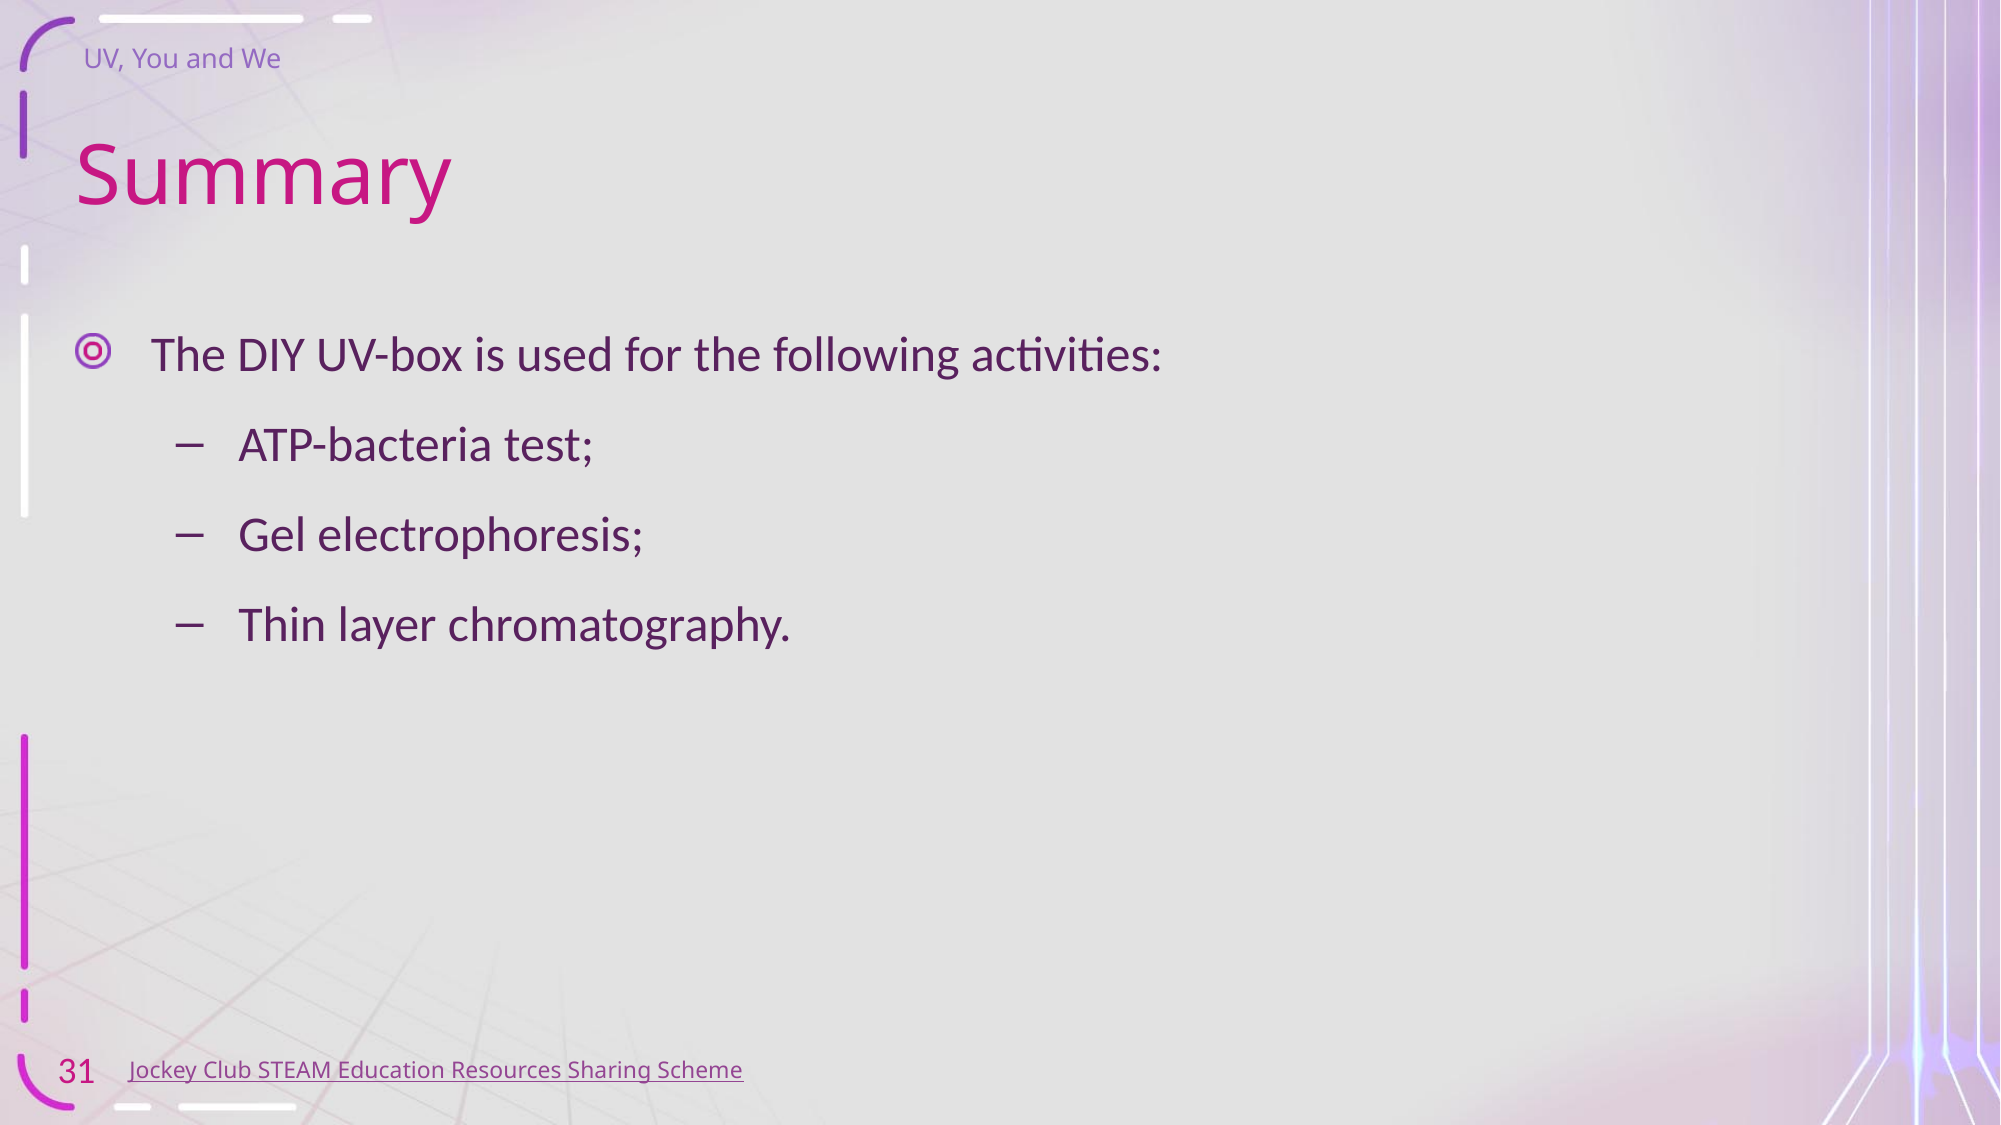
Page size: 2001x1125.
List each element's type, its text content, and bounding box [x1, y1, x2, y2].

title Summary [61, 63, 1571, 279]
list The DIY UV-box is used for the following activities: ATP-bacteria test; Gel electrophoresis; Thin layer chromatography. [61, 284, 1862, 1043]
picture [0, 0, 2001, 1125]
